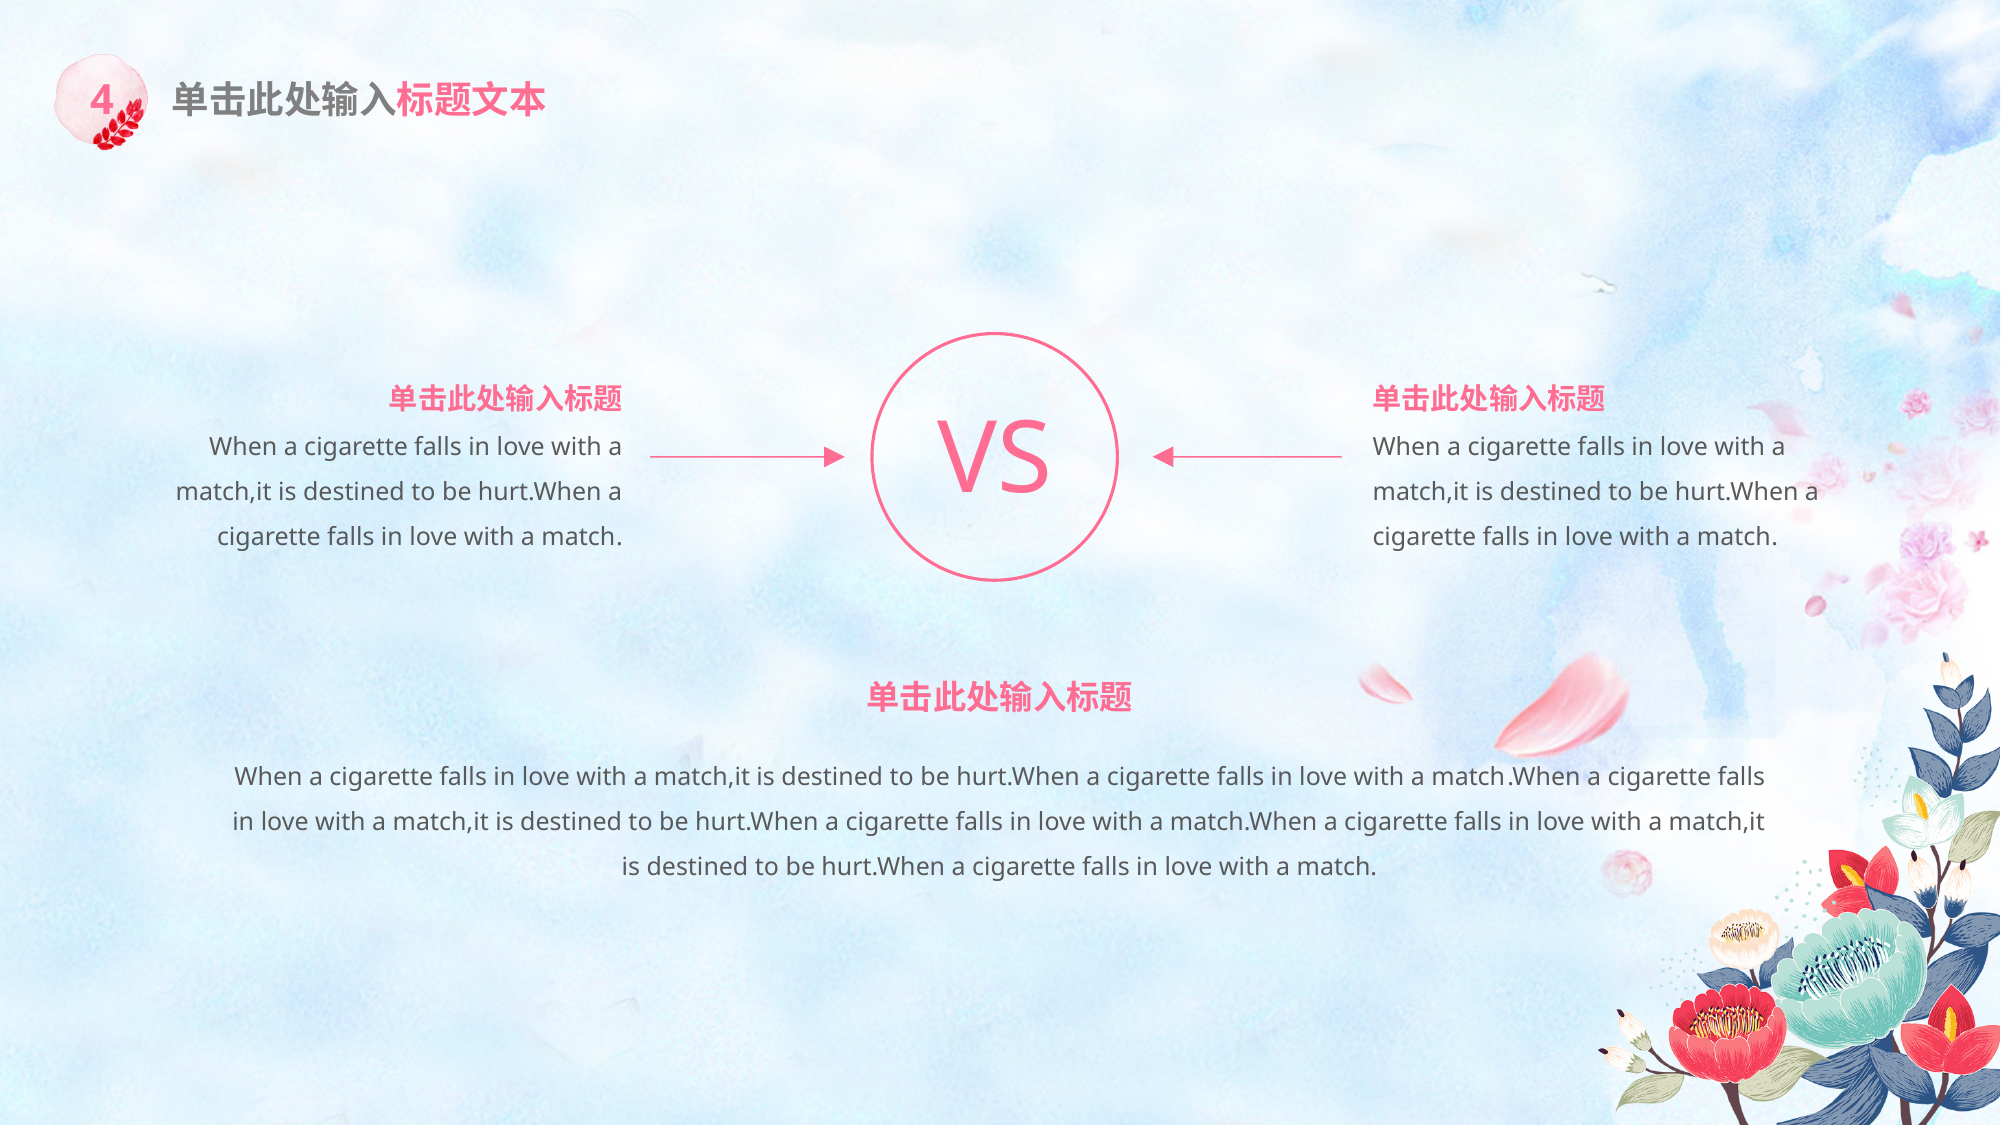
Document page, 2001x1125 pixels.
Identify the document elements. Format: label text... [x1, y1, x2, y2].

text_box When a cigarette falls in love with a match,it is destined to be hurt.When a cigarette falls in love with a match. [111, 408, 638, 558]
text_box When a cigarette falls in love with a match,it is destined to be hurt.When a cigarette falls in love with a match.When a cigarette falls in love with a match,it is destined to be hurt.When a cigarette falls in love with a match.When a cigarette falls in love with a match,it is destined to be hurt.When a cigarette falls in love with a match. [214, 737, 1598, 888]
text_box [871, 333, 1118, 581]
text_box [42, 37, 157, 160]
text_box 单击此处输入标题 [1357, 372, 1622, 423]
text_box 单击此处输入标题 [852, 668, 1148, 724]
text_box When a cigarette falls in love with a match,it is destined to be hurt.When a cigarette falls in love with a match. [1357, 408, 1884, 558]
picture [0, 0, 2001, 1125]
text_box [650, 446, 845, 468]
text_box [1152, 446, 1342, 468]
text_box 单击此处输入标题文本 [157, 68, 566, 128]
text_box 单击此处输入标题 [374, 372, 638, 423]
